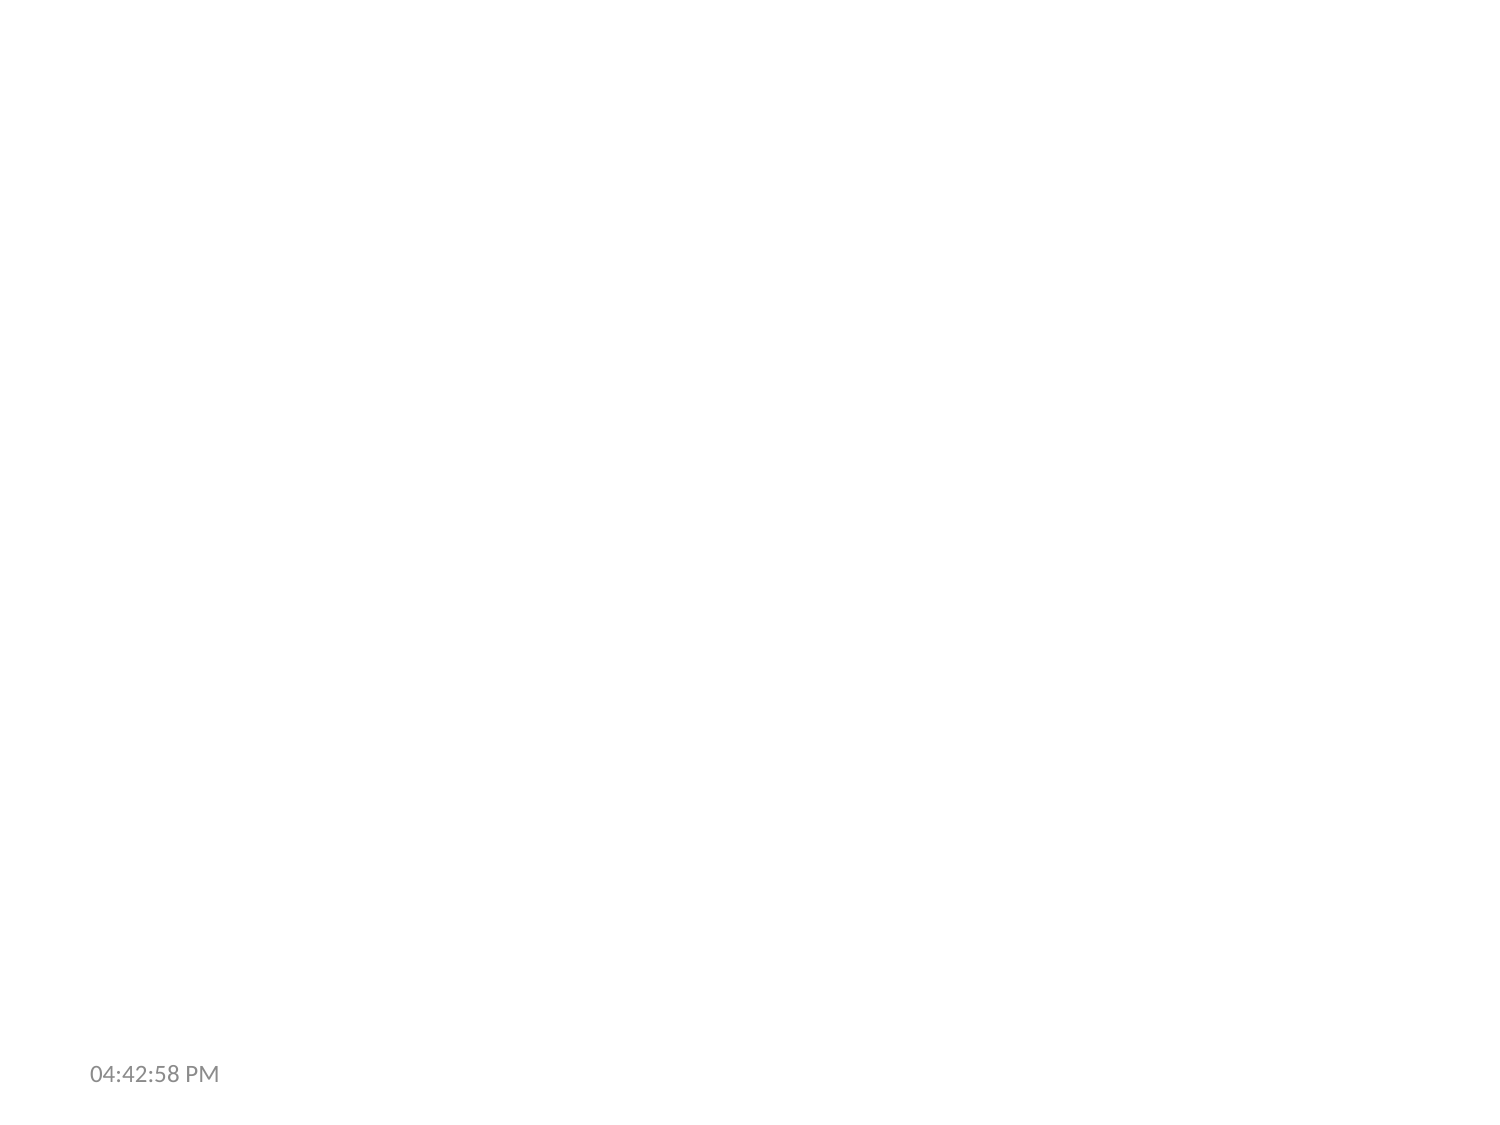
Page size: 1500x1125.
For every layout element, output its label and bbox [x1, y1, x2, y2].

slide_number [75, 1042, 425, 1103]
